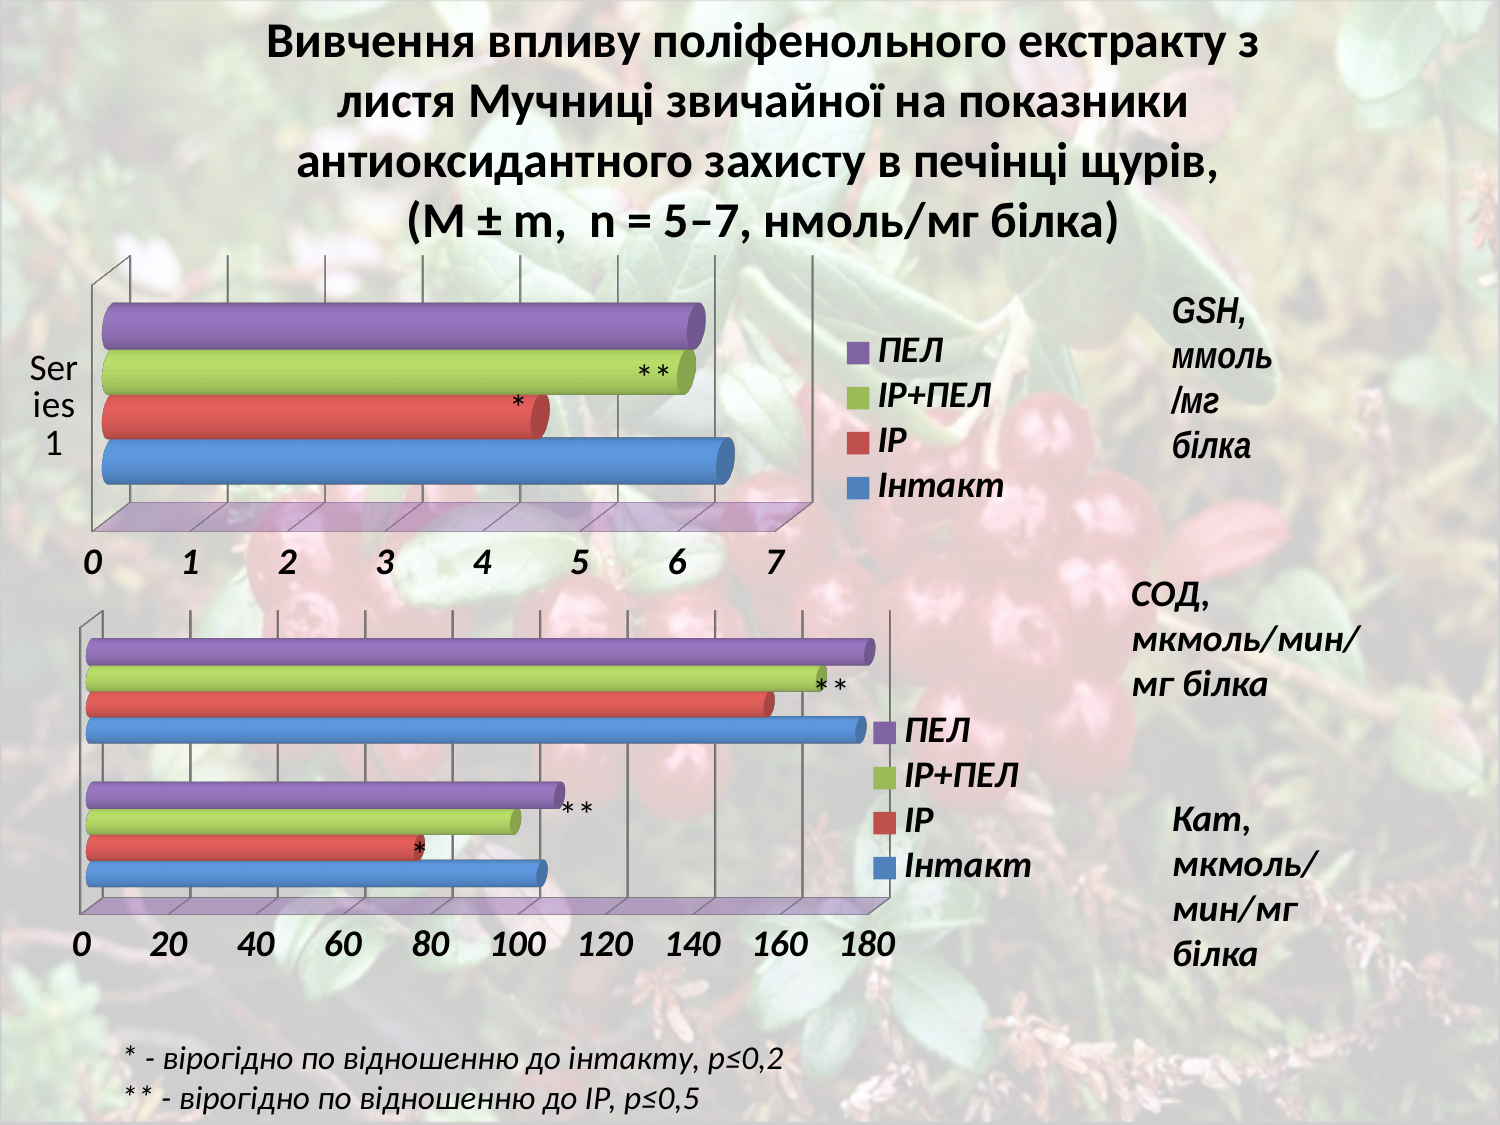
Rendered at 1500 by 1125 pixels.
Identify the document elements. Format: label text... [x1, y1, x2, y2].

text_box Кат, мкмоль/мин/мг білка [1157, 786, 1348, 981]
text_box Вивчення впливу поліфенольного екстракту з листя Мучниці звичайної на показники антиоксидантного захисту в печінці щурів, (M ± m, n = 5–7, нмоль/мг білка) [206, 0, 1321, 255]
text_box СОД, мкмоль/мин/мг білка [1116, 561, 1412, 712]
text_box * - вірогідно по відношенню до інтакту, р≤0,2 ** - вірогідно по відношенню до ІР, р≤0,5 [106, 1029, 1348, 1124]
text_box GSH, ммоль/мг білка [1157, 278, 1293, 473]
chart [29, 243, 1058, 1005]
